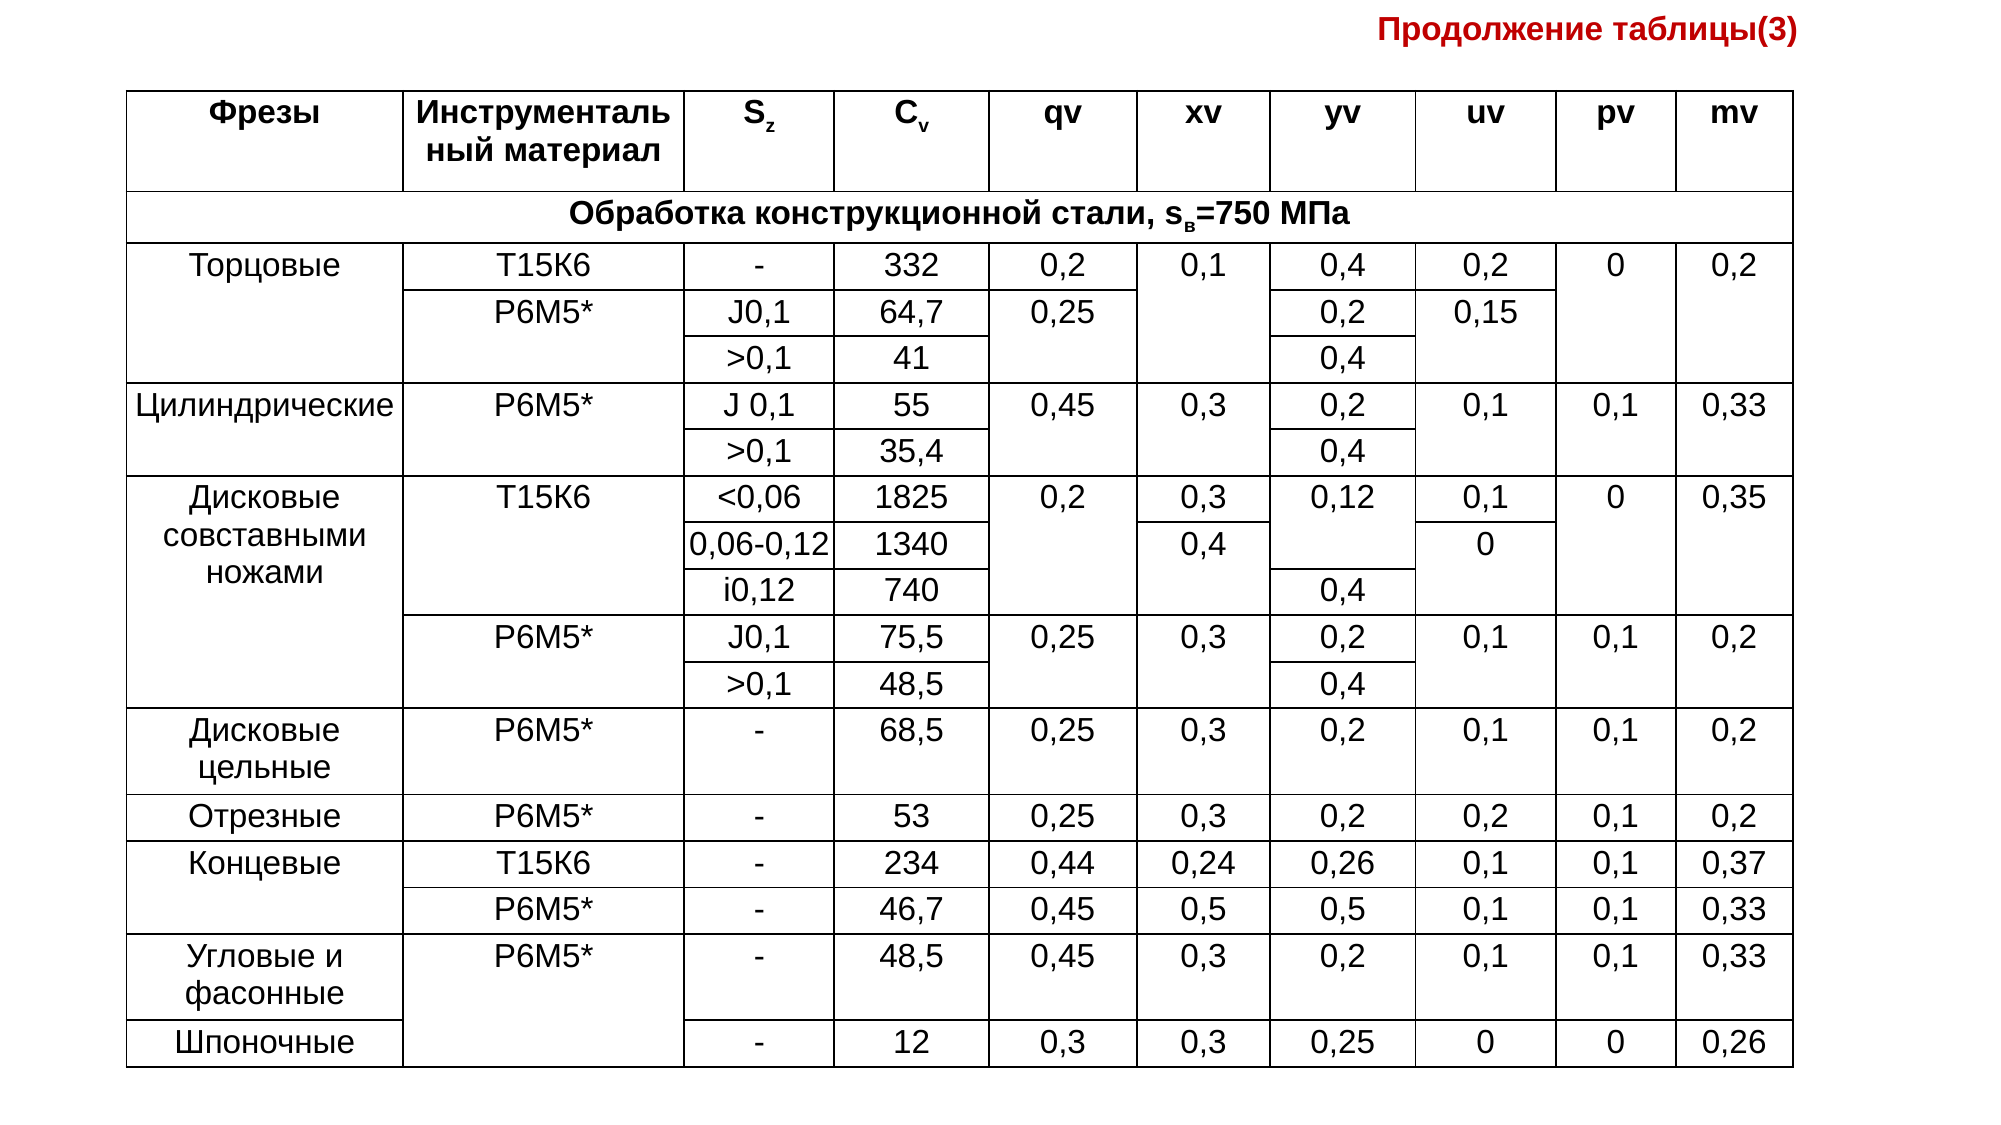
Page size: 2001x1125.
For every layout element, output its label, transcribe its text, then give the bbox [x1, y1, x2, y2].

table_cell 0,3 [1138, 709, 1269, 794]
table_cell Р6М5* [404, 616, 683, 707]
table_cell Р6М5* [404, 888, 683, 933]
table_cell 0,5 [1138, 888, 1269, 933]
table_cell 0,2 [1271, 709, 1415, 794]
table_cell Угловые и фасонные [127, 935, 402, 1019]
table_cell >0,1 [685, 430, 833, 475]
table_cell 35,4 [835, 430, 988, 475]
table_cell 0,4 [1271, 244, 1415, 289]
table_cell 0,15 [1416, 291, 1555, 382]
table_cell і0,12 [685, 570, 833, 614]
table_cell - [685, 935, 833, 1019]
table_cell 0,1 [1416, 709, 1555, 794]
table_cell Т15К6 [404, 477, 683, 614]
table_cell Ј 0,1 [685, 384, 833, 428]
table_cell Т15К6 [404, 842, 683, 887]
table_cell Шпоночные [127, 1021, 402, 1066]
table_cell 0,06-0,12 [685, 523, 833, 568]
table_cell 0,35 [1677, 477, 1792, 614]
table_cell 0,25 [990, 291, 1136, 382]
table_cell 0,33 [1677, 888, 1792, 933]
table_cell Обработка конструкционной стали, sв=750 МПа [127, 192, 1792, 242]
table_cell 234 [835, 842, 988, 887]
table_cell 0,2 [1271, 291, 1415, 335]
table_cell Р6М5* [404, 384, 683, 475]
table_cell 0,24 [1138, 842, 1269, 887]
table_cell 0 [1557, 477, 1675, 614]
table_header Фрезы [127, 92, 402, 191]
table_cell 0,5 [1271, 888, 1415, 933]
table_cell Цилиндрические [127, 384, 402, 475]
table_cell - [685, 709, 833, 794]
table_cell Р6М5* [404, 291, 683, 382]
table_cell 41 [835, 337, 988, 382]
table_header qv [990, 92, 1136, 191]
table_cell 0,2 [1271, 795, 1415, 840]
table_cell 46,7 [835, 888, 988, 933]
table_cell 0,2 [1271, 935, 1415, 1019]
table_header yv [1271, 92, 1415, 191]
table_cell 0,2 [1416, 795, 1555, 840]
table_header pv [1557, 92, 1675, 191]
table_cell - [685, 1021, 833, 1066]
table_cell 0,4 [1271, 663, 1415, 707]
table_cell 55 [835, 384, 988, 428]
table_cell 12 [835, 1021, 988, 1066]
table_cell 0,33 [1677, 935, 1792, 1019]
table_cell 0,25 [990, 795, 1136, 840]
table_cell Дисковые совставными ножами [127, 477, 402, 707]
table_cell 68,5 [835, 709, 988, 794]
table_cell 0,33 [1677, 384, 1792, 475]
table_cell 0 [1416, 523, 1555, 614]
table_cell Т15К6 [404, 244, 683, 289]
table_cell 740 [835, 570, 988, 614]
table_cell 0,1 [1416, 477, 1555, 521]
table_cell 0,1 [1416, 935, 1555, 1019]
table_header Cv [835, 92, 988, 191]
table_cell 0,2 [1677, 709, 1792, 794]
table_cell 0,2 [1677, 795, 1792, 840]
table_cell 48,5 [835, 935, 988, 1019]
table_cell 0,3 [1138, 384, 1269, 475]
table_cell 0 [1416, 1021, 1555, 1066]
table_cell 0,1 [1416, 384, 1555, 475]
table_cell 53 [835, 795, 988, 840]
table_header mv [1677, 92, 1792, 191]
table_cell 0,2 [1416, 244, 1555, 289]
table_cell 0,45 [990, 935, 1136, 1019]
table_cell Р6М5* [404, 795, 683, 840]
table_header xv [1138, 92, 1269, 191]
table_cell 0,1 [1416, 616, 1555, 707]
table_cell 0,1 [1557, 935, 1675, 1019]
text_box Продолжение таблицы(3) [1288, 0, 1887, 55]
table_cell 0,1 [1557, 616, 1675, 707]
table_cell 0,4 [1271, 337, 1415, 382]
table_cell 0,3 [1138, 1021, 1269, 1066]
table_cell Концевые [127, 842, 402, 933]
table_cell Торцовые [127, 244, 402, 382]
table_cell Р6М5* [404, 935, 683, 1066]
table_header uv [1416, 92, 1555, 191]
table_cell >0,1 [685, 663, 833, 707]
table_cell 0,1 [1557, 842, 1675, 887]
table_cell 0,3 [1138, 477, 1269, 521]
table_cell Отрезные [127, 795, 402, 840]
table_cell 0,2 [1271, 384, 1415, 428]
table_cell Ј0,1 [685, 616, 833, 661]
table_cell 0,25 [990, 709, 1136, 794]
table_cell 0,4 [1138, 523, 1269, 614]
table_cell 0,3 [990, 1021, 1136, 1066]
table_cell 0,4 [1271, 570, 1415, 614]
table_cell 0,1 [1557, 888, 1675, 933]
table_cell 0,37 [1677, 842, 1792, 887]
table_cell 1825 [835, 477, 988, 521]
table_cell >0,1 [685, 337, 833, 382]
table_cell 0,2 [1677, 244, 1792, 382]
table_cell 0,25 [1271, 1021, 1415, 1066]
table_header Sz [685, 92, 833, 191]
table_cell 48,5 [835, 663, 988, 707]
table_cell 0 [1557, 1021, 1675, 1066]
table_cell 0 [1557, 244, 1675, 382]
table_cell 0,45 [990, 384, 1136, 475]
table_cell 0,3 [1138, 795, 1269, 840]
table_cell 0,3 [1138, 935, 1269, 1019]
table_cell 0,44 [990, 842, 1136, 887]
table_cell 0,1 [1557, 709, 1675, 794]
table_cell 64,7 [835, 291, 988, 335]
table_cell 0,12 [1271, 477, 1415, 568]
table_cell - [685, 888, 833, 933]
table_cell 332 [835, 244, 988, 289]
table_cell 0,1 [1557, 384, 1675, 475]
table_cell <0,06 [685, 477, 833, 521]
table_header Инструментальный материал [404, 92, 683, 191]
table_cell 75,5 [835, 616, 988, 661]
table_cell 0,2 [1271, 616, 1415, 661]
table_cell 0,1 [1416, 842, 1555, 887]
table_cell 0,2 [1677, 616, 1792, 707]
table_cell Дисковые цельные [127, 709, 402, 794]
table_cell 0,2 [990, 477, 1136, 614]
table_cell 0,26 [1677, 1021, 1792, 1066]
table_cell 0,1 [1557, 795, 1675, 840]
table_cell 1340 [835, 523, 988, 568]
table_cell 0,45 [990, 888, 1136, 933]
table_cell Р6М5* [404, 709, 683, 794]
table_cell 0,3 [1138, 616, 1269, 707]
table_cell 0,25 [990, 616, 1136, 707]
table_cell 0,26 [1271, 842, 1415, 887]
table_cell 0,1 [1138, 244, 1269, 382]
table_cell 0,4 [1271, 430, 1415, 475]
table_cell 0,2 [990, 244, 1136, 289]
table_cell - [685, 842, 833, 887]
table_cell 0,1 [1416, 888, 1555, 933]
table_cell - [685, 795, 833, 840]
table_cell Ј0,1 [685, 291, 833, 335]
table_cell - [685, 244, 833, 289]
